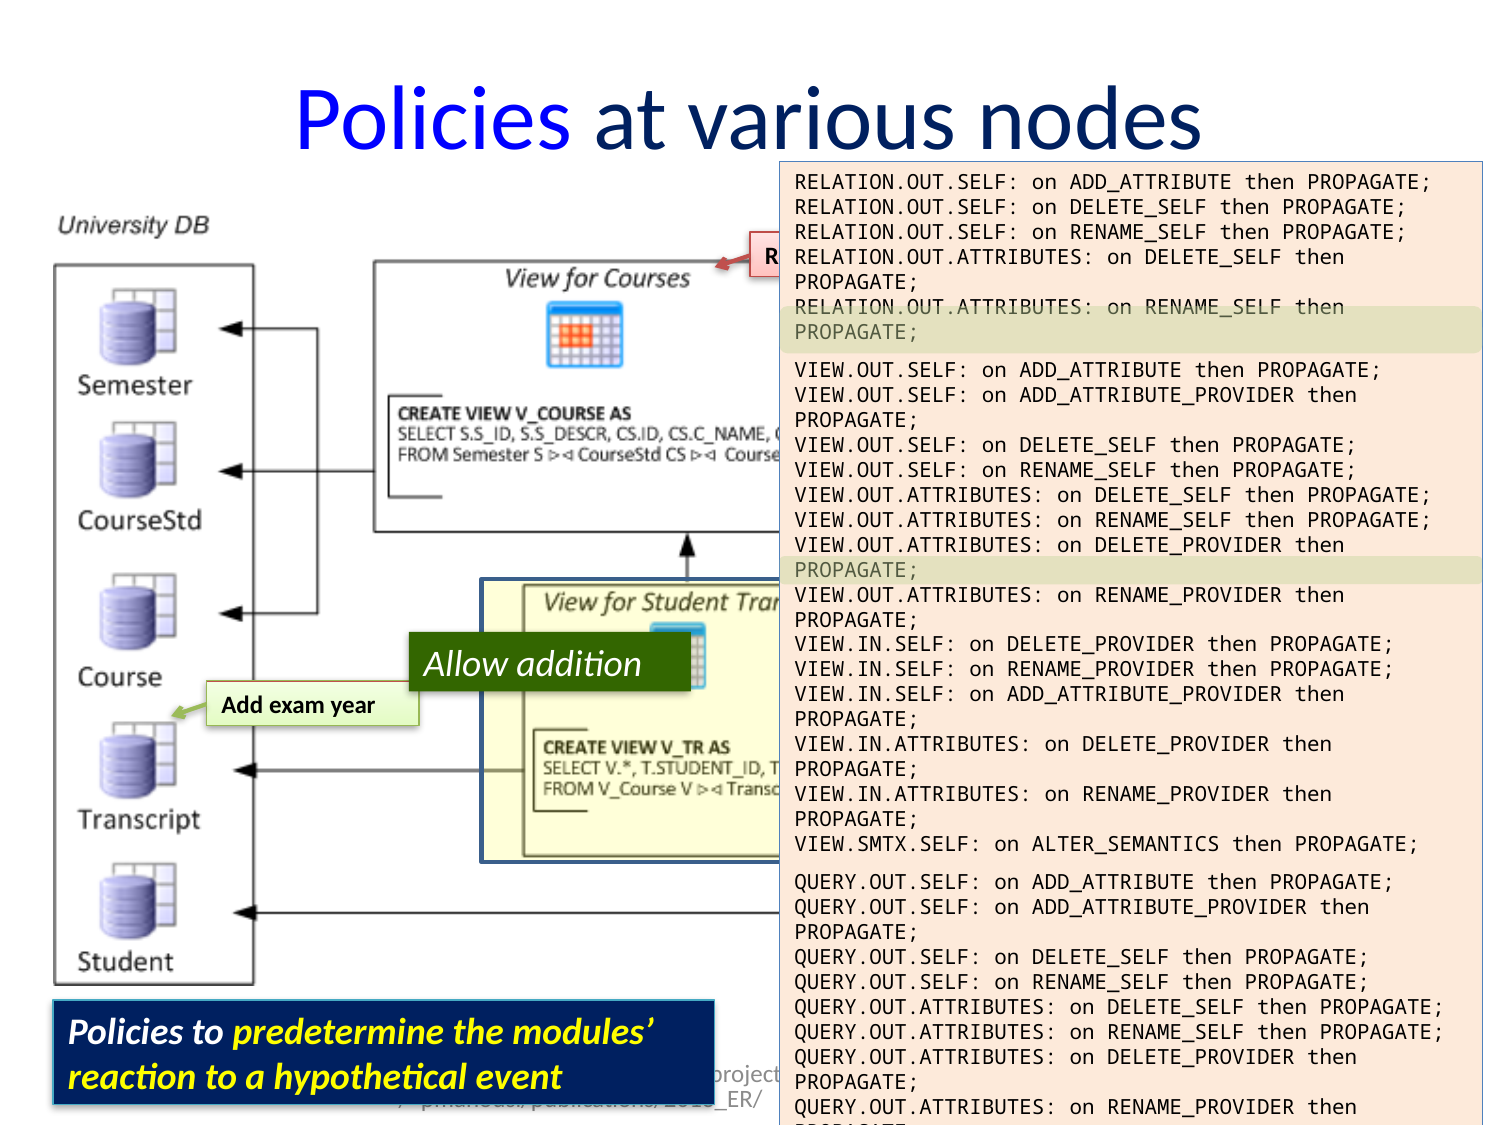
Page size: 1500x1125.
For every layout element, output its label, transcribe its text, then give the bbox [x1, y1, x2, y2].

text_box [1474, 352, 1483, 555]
text_box [1474, 303, 1485, 356]
text_box RELATION.OUT.SELF: on ADD_ATTRIBUTE then PROPAGATE; RELATION.OUT.SELF: on DELETE_SELF then PROPAGATE; RELATION.OUT.SELF: on RENAME_SELF then PROPAGATE; RELATION.OUT.ATTRIBUTES: on DELETE_SELF then PROPAGATE; RELATION.OUT.ATTRIBUTES: on RENAME_SELF then PROPAGATE; VIEW.OUT.SELF: on ADD_ATTRIBUTE then PROPAGATE; VIEW.OUT.SELF: on ADD_ATTRIBUTE_PROVIDER then PROPAGATE; VIEW.OUT.SELF: on DELETE_SELF then PROPAGATE; VIEW.OUT.SELF: on RENAME_SELF then PROPAGATE; VIEW.OUT.ATTRIBUTES: on DELETE_SELF then PROPAGATE; VIEW.OUT.ATTRIBUTES: on RENAME_SELF then PROPAGATE; VIEW.OUT.ATTRIBUTES: on DELETE_PROVIDER then PROPAGATE; VIEW.OUT.ATTRIBUTES: on RENAME_PROVIDER then PROPAGATE; VIEW.IN.SELF: on DELETE_PROVIDER then PROPAGATE; VIEW.IN.SELF: on RENAME_PROVIDER then PROPAGATE; VIEW.IN.SELF: on ADD_ATTRIBUTE_PROVIDER then PROPAGATE; VIEW.IN.ATTRIBUTES: on DELETE_PROVIDER then PROPAGATE; VIEW.IN.ATTRIBUTES: on RENAME_PROVIDER then PROPAGATE; VIEW.SMTX.SELF: on ALTER_SEMANTICS then PROPAGATE; QUERY.OUT.SELF: on ADD_ATTRIBUTE then PROPAGATE; QUERY.OUT.SELF: on ADD_ATTRIBUTE_PROVIDER then PROPAGATE; QUERY.OUT.SELF: on DELETE_SELF then PROPAGATE; QUERY.OUT.SELF: on RENAME_SELF then PROPAGATE; QUERY.OUT.ATTRIBUTES: on DELETE_SELF then PROPAGATE; QUERY.OUT.ATTRIBUTES: on RENAME_SELF then PROPAGATE; QUERY.OUT.ATTRIBUTES: on DELETE_PROVIDER then PROPAGATE; QUERY.OUT.ATTRIBUTES: on RENAME_PROVIDER then PROPAGATE; QUERY.IN.SELF: on DELETE_PROVIDER then PROPAGATE; QUERY.IN.SELF: on RENAME_PROVIDER then PROPAGATE; QUERY.IN.SELF: on ADD_ATTRIBUTE_PROVIDER then PROPAGATE; QUERY.IN.ATTRIBUTES: on DELETE_PROVIDER then PROPAGATE; QUERY.IN.ATTRIBUTES: on RENAME_PROVIDER then PROPAGATE; QUERY.SMTX.SELF: on ALTER_SEMANTICS then PROPAGATE; [779, 161, 1483, 307]
footer http://www.cs.uoi.gr/~pvassil/projects/hecataeus/ http://www.cs.uoi.gr/~pmanousi/publications/2013_ER/ [719, 1042, 779, 1103]
text_box [1474, 554, 1485, 587]
text_box Policies to predetermine the modules’ reaction to a hypothetical event [52, 999, 715, 1105]
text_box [52, 207, 1471, 986]
title Policies at various nodes [75, 19, 1425, 206]
text_box RELATION.OUT.SELF: on ADD_ATTRIBUTE then PROPAGATE; RELATION.OUT.SELF: on DELETE_SELF then PROPAGATE; RELATION.OUT.SELF: on RENAME_SELF then PROPAGATE; RELATION.OUT.ATTRIBUTES: on DELETE_SELF then PROPAGATE; RELATION.OUT.ATTRIBUTES: on RENAME_SELF then PROPAGATE; VIEW.OUT.SELF: on ADD_ATTRIBUTE then PROPAGATE; VIEW.OUT.SELF: on ADD_ATTRIBUTE_PROVIDER then PROPAGATE; VIEW.OUT.SELF: on DELETE_SELF then PROPAGATE; VIEW.OUT.SELF: on RENAME_SELF then PROPAGATE; VIEW.OUT.ATTRIBUTES: on DELETE_SELF then PROPAGATE; VIEW.OUT.ATTRIBUTES: on RENAME_SELF then PROPAGATE; VIEW.OUT.ATTRIBUTES: on DELETE_PROVIDER then PROPAGATE; VIEW.OUT.ATTRIBUTES: on RENAME_PROVIDER then PROPAGATE; VIEW.IN.SELF: on DELETE_PROVIDER then PROPAGATE; VIEW.IN.SELF: on RENAME_PROVIDER then PROPAGATE; VIEW.IN.SELF: on ADD_ATTRIBUTE_PROVIDER then PROPAGATE; VIEW.IN.ATTRIBUTES: on DELETE_PROVIDER then PROPAGATE; VIEW.IN.ATTRIBUTES: on RENAME_PROVIDER then PROPAGATE; VIEW.SMTX.SELF: on ALTER_SEMANTICS then PROPAGATE; QUERY.OUT.SELF: on ADD_ATTRIBUTE then PROPAGATE; QUERY.OUT.SELF: on ADD_ATTRIBUTE_PROVIDER then PROPAGATE; QUERY.OUT.SELF: on DELETE_SELF then PROPAGATE; QUERY.OUT.SELF: on RENAME_SELF then PROPAGATE; QUERY.OUT.ATTRIBUTES: on DELETE_SELF then PROPAGATE; QUERY.OUT.ATTRIBUTES: on RENAME_SELF then PROPAGATE; QUERY.OUT.ATTRIBUTES: on DELETE_PROVIDER then PROPAGATE; QUERY.OUT.ATTRIBUTES: on RENAME_PROVIDER then PROPAGATE; QUERY.IN.SELF: on DELETE_PROVIDER then PROPAGATE; QUERY.IN.SELF: on RENAME_PROVIDER then PROPAGATE; QUERY.IN.SELF: on ADD_ATTRIBUTE_PROVIDER then PROPAGATE; QUERY.IN.ATTRIBUTES: on DELETE_PROVIDER then PROPAGATE; QUERY.IN.ATTRIBUTES: on RENAME_PROVIDER then PROPAGATE; QUERY.SMTX.SELF: on ALTER_SEMANTICS then PROPAGATE; [779, 585, 1483, 1125]
